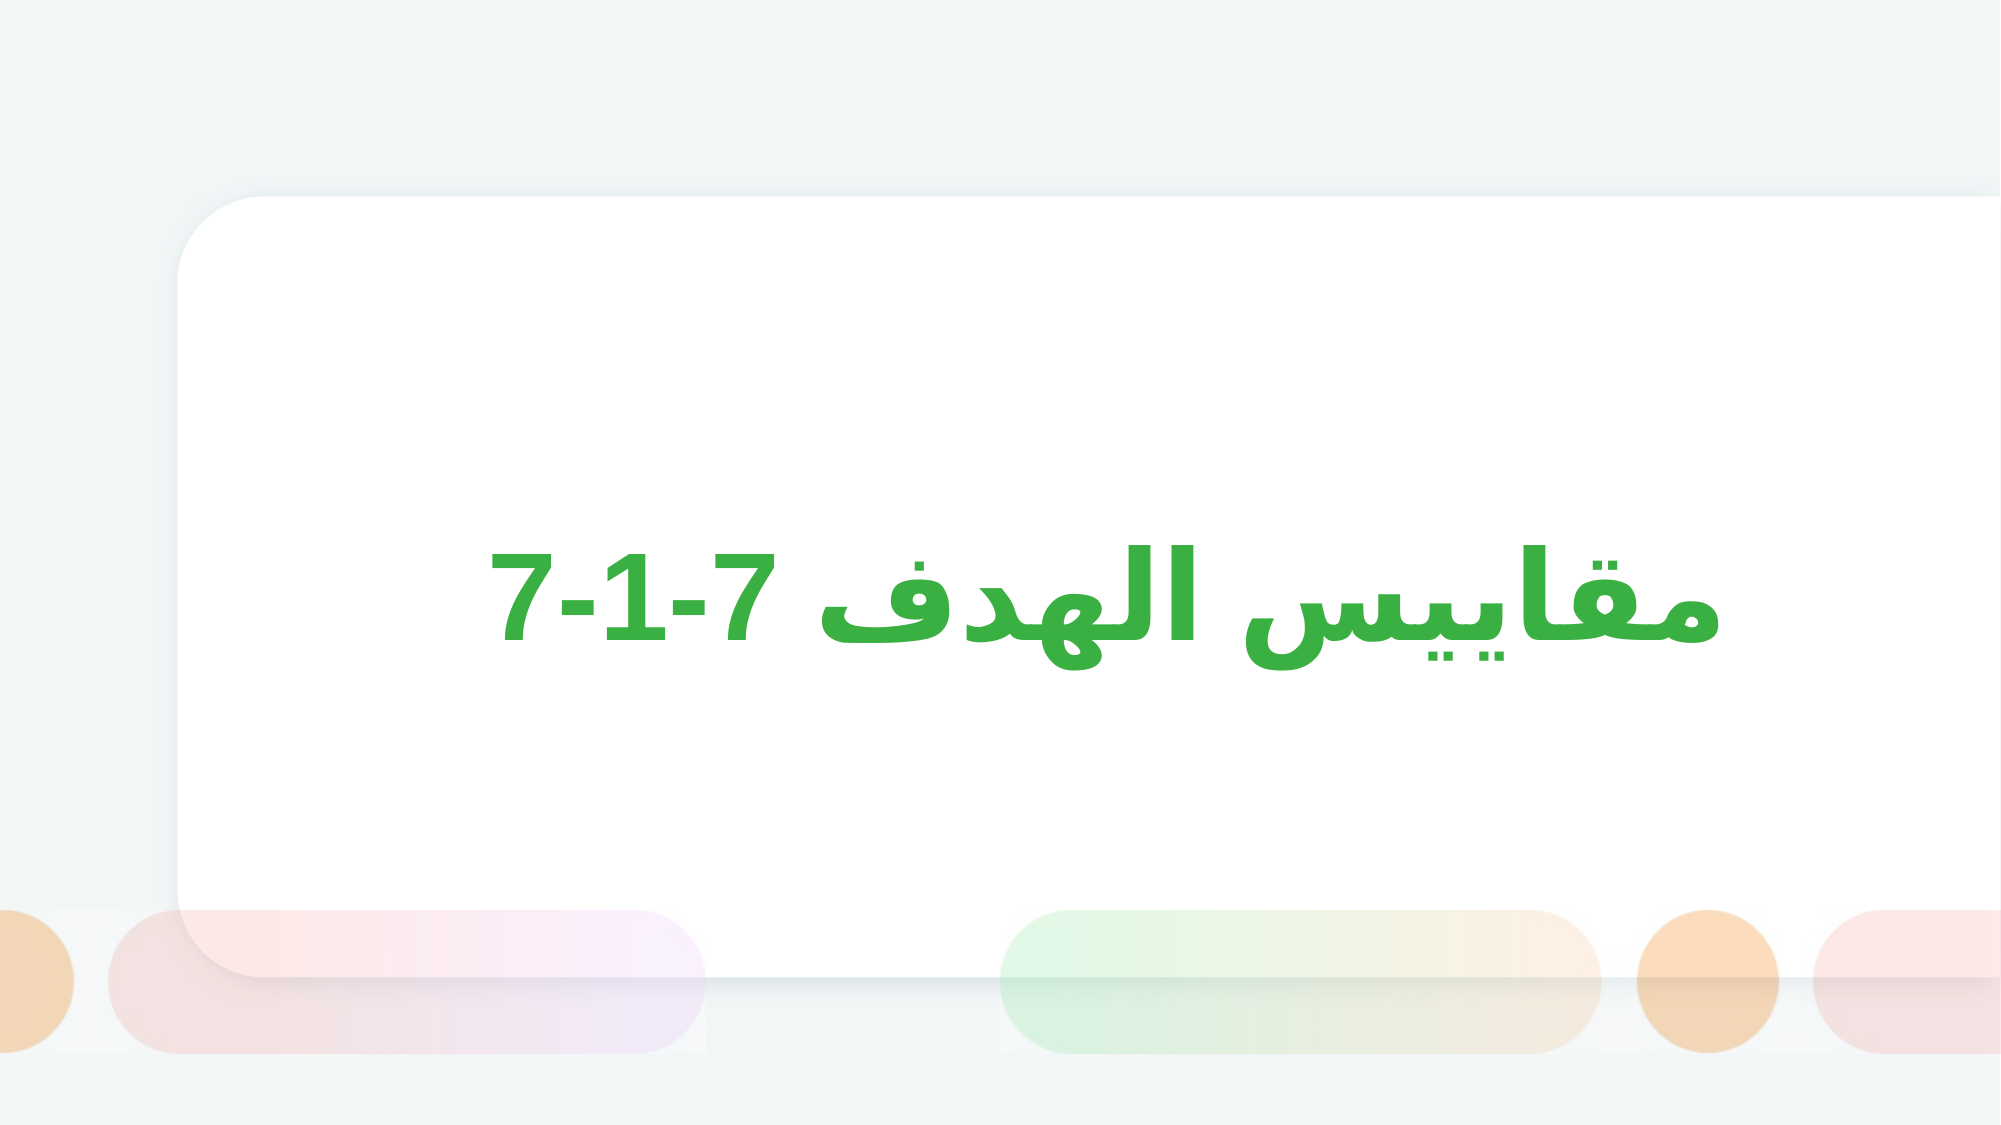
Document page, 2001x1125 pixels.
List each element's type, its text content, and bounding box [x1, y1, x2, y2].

title مقاييس الهدف 7-1-7 [136, 313, 1729, 666]
